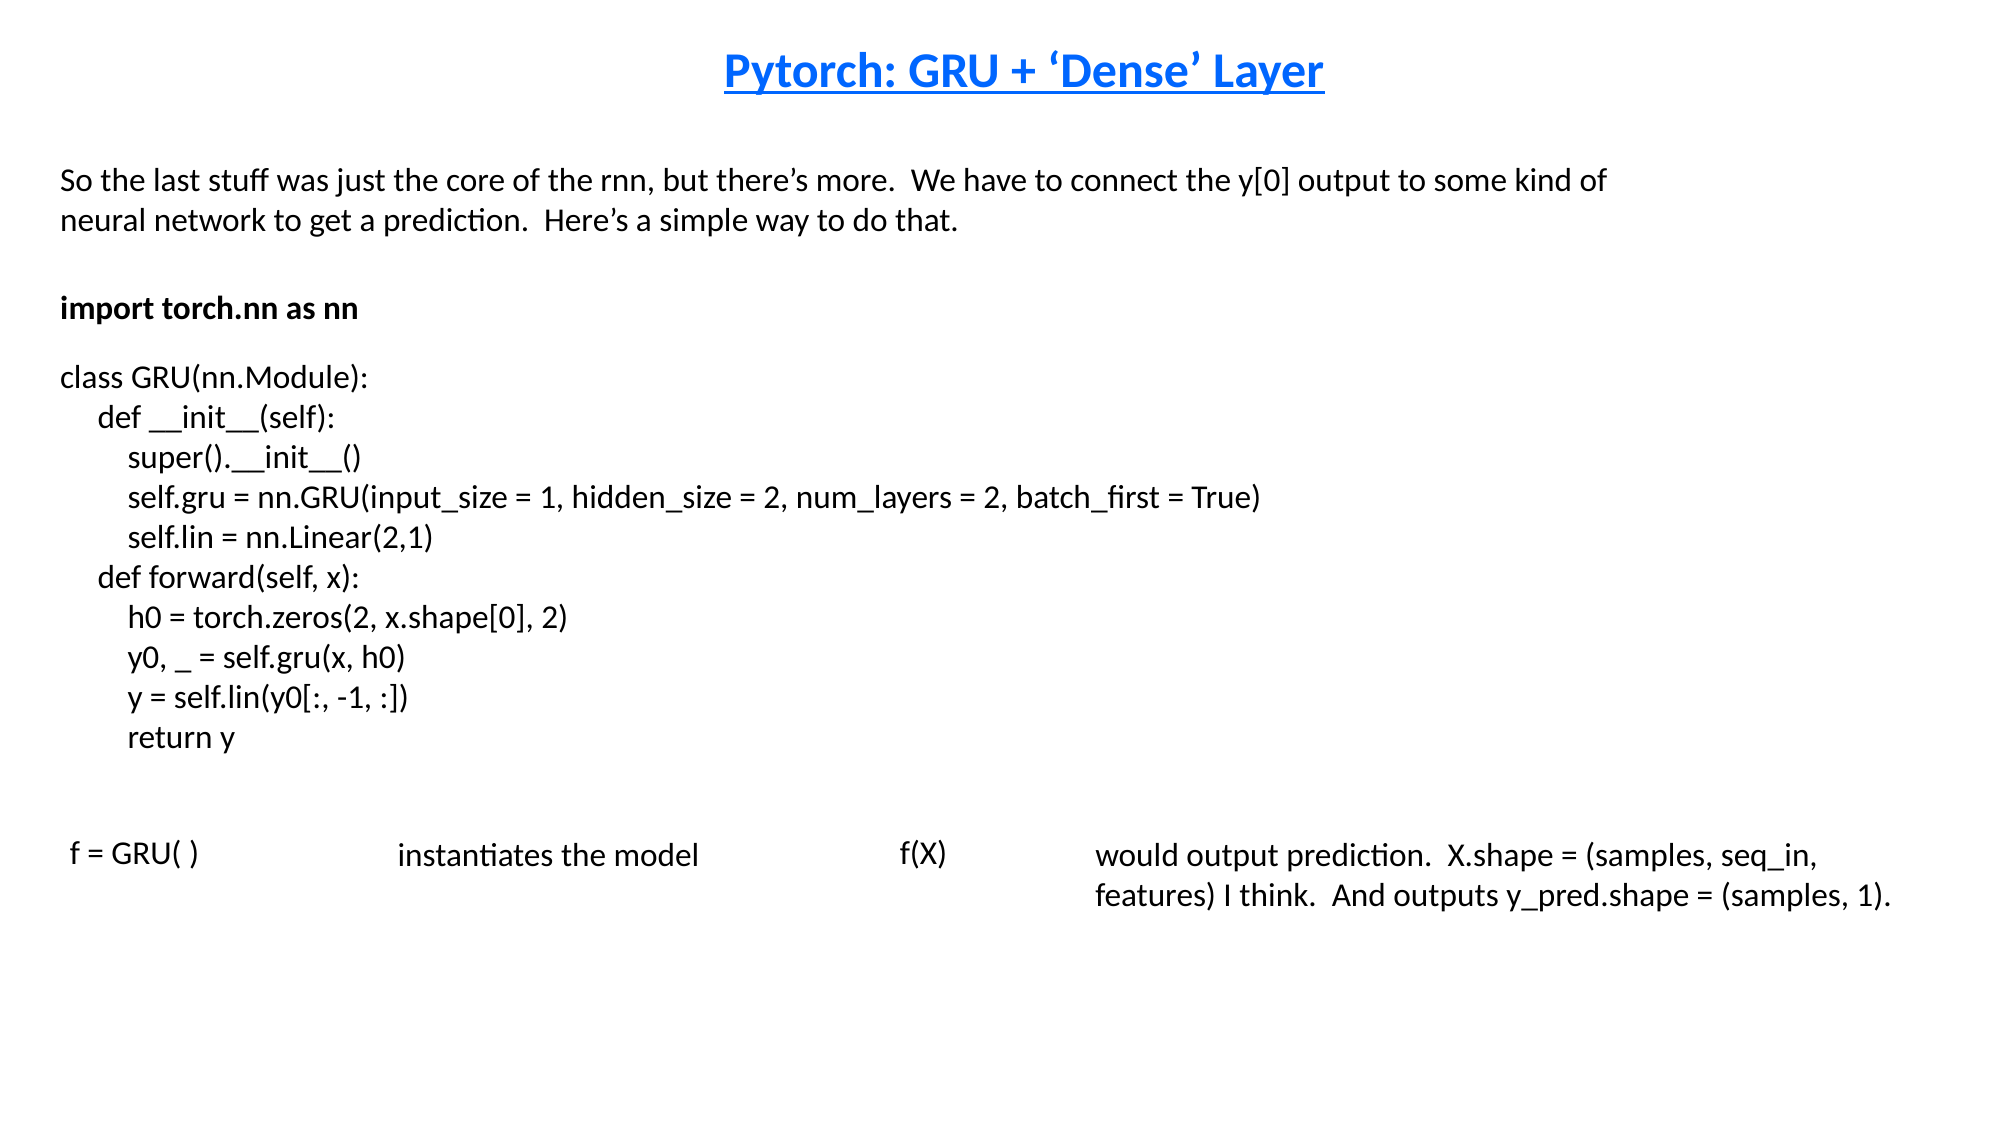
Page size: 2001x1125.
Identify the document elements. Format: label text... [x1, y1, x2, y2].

text_box f(X) [884, 823, 964, 879]
text_box would output prediction. X.shape = (samples, seq_in, features) I think. And outputs y_pred.shape = (samples, 1). [1080, 826, 1915, 921]
text_box import torch.nn as nn [45, 278, 438, 334]
text_box instantiates the model [382, 826, 750, 881]
text_box Pytorch: GRU + ‘Dense’ Layer [709, 30, 1340, 106]
text_box So the last stuff was just the core of the rnn, but there’s more. We have to connect the y[0] output to some kind of neural network to get a prediction. Here’s a simple way to do that. [45, 150, 1654, 246]
text_box class GRU(nn.Module): def __init__(self): super().__init__() self.gru = nn.GRU(input_size = 1, hidden_size = 2, num_layers = 2, batch_first = True) self.lin = nn.Linear(2,1) def forward(self, x): h0 = torch.zeros(2, x.shape[0], 2) y0, _ = self.gru(x, h0) y = self.lin(y0[:, -1, :]) return y [45, 348, 1302, 763]
text_box f = GRU( ) [55, 823, 262, 879]
